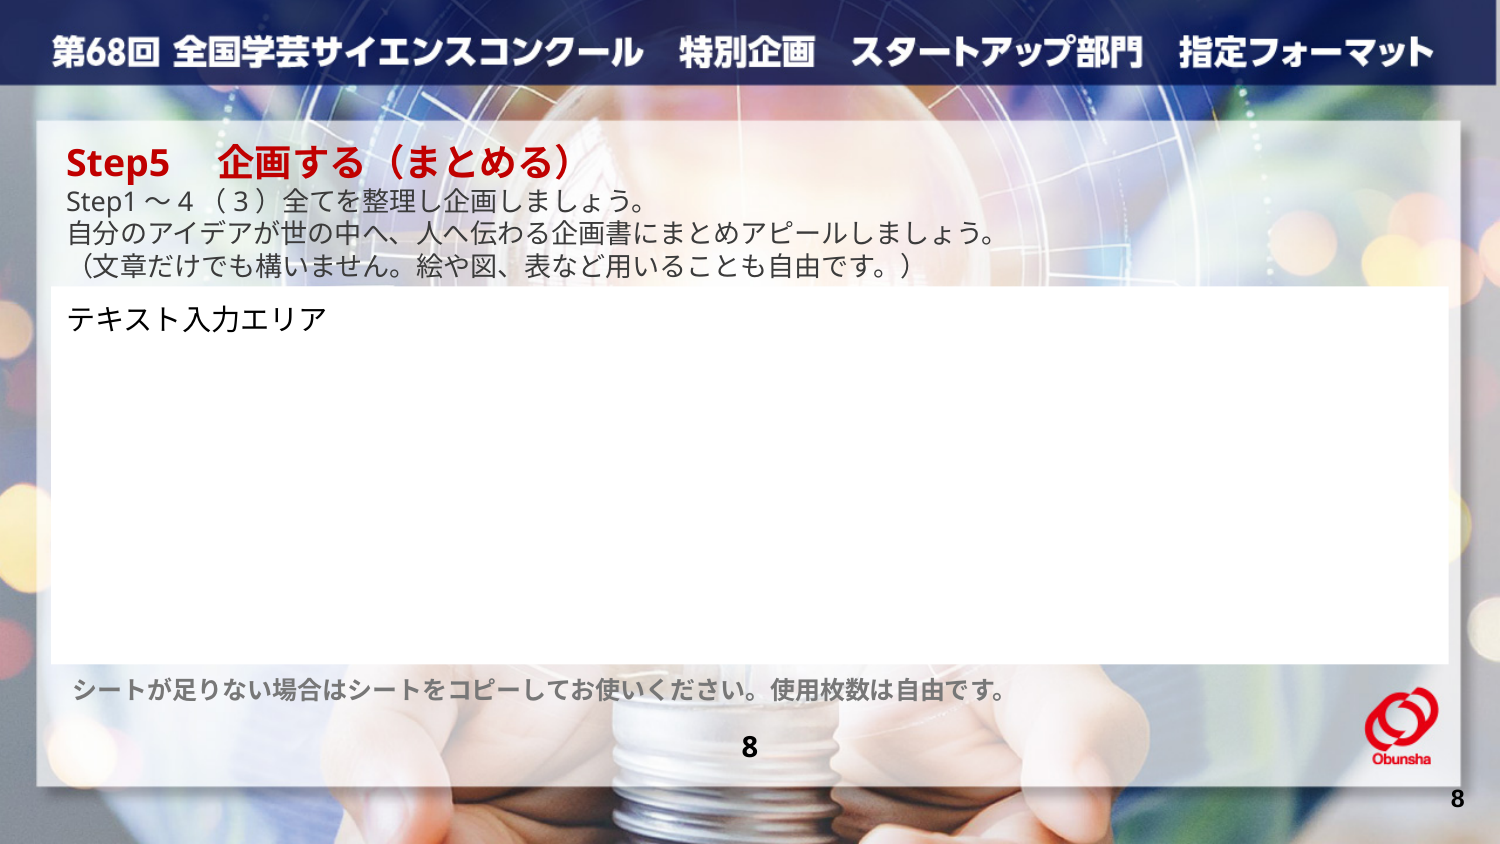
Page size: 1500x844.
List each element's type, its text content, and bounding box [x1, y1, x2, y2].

slide_number 8 [1389, 764, 1480, 830]
picture [0, 0, 1500, 844]
text_box テキスト入力エリア [51, 286, 1449, 665]
text_box シートが足りない場合はシートをコピーしてお使いください。使用枚数は自由です。 [57, 659, 1158, 697]
text_box Step5 企画する（まとめる） Step1～4（3）全てを整理し企画しましょう。 自分のアイデアが世の中へ、人へ伝わる企画書にまとめアピールしましょう。 （文章だけでも構いません。絵や図、表など用いることも自由です。） [51, 124, 1437, 287]
